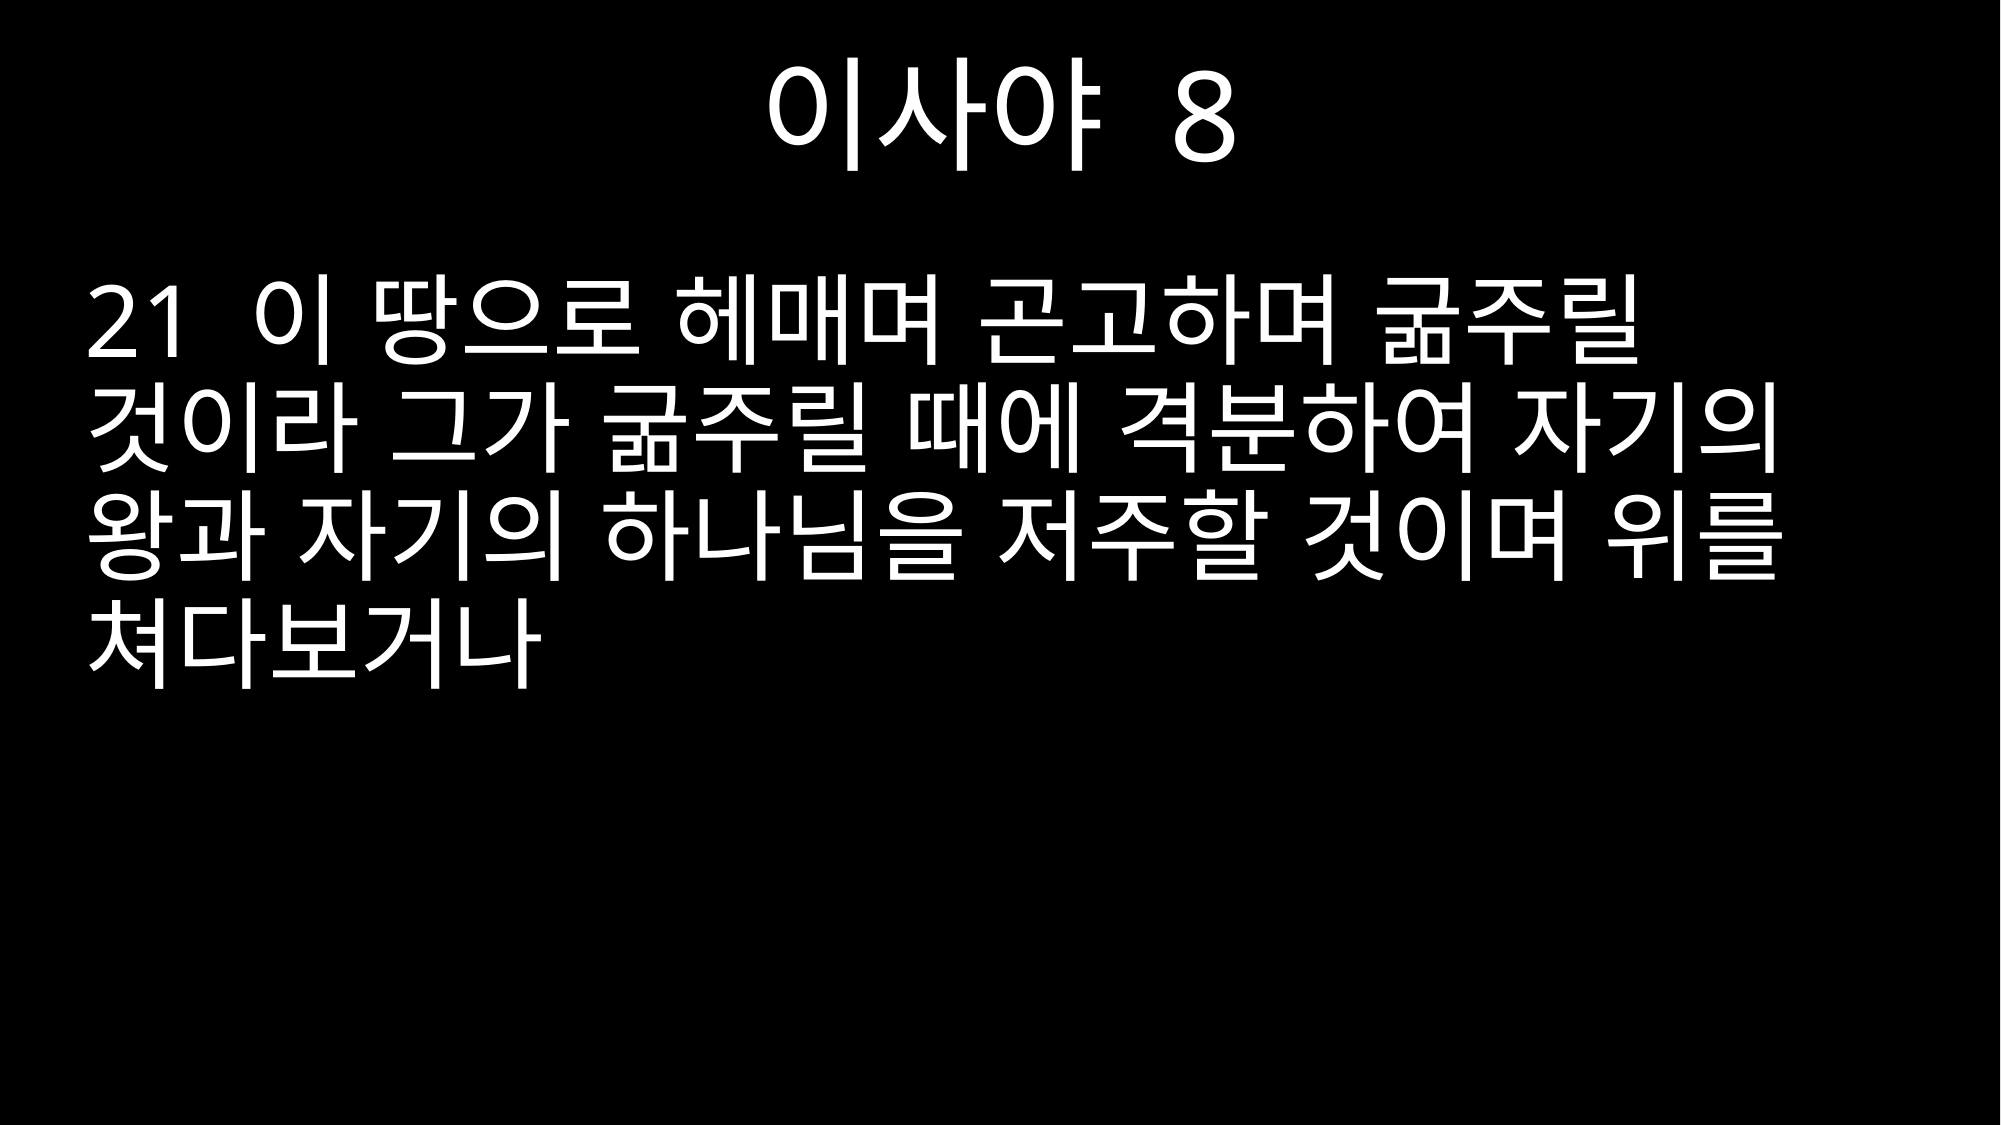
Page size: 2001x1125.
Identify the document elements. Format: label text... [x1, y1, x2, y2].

picture [0, 0, 2001, 1125]
footer 이사야 8 [0, 32, 2000, 192]
list 21 이 땅으로 헤매며 곤고하며 굶주릴 것이라 그가 굶주릴 때에 격분하여 자기의 왕과 자기의 하나님을 저주할 것이며 위를 쳐다보거나 [69, 263, 1953, 423]
